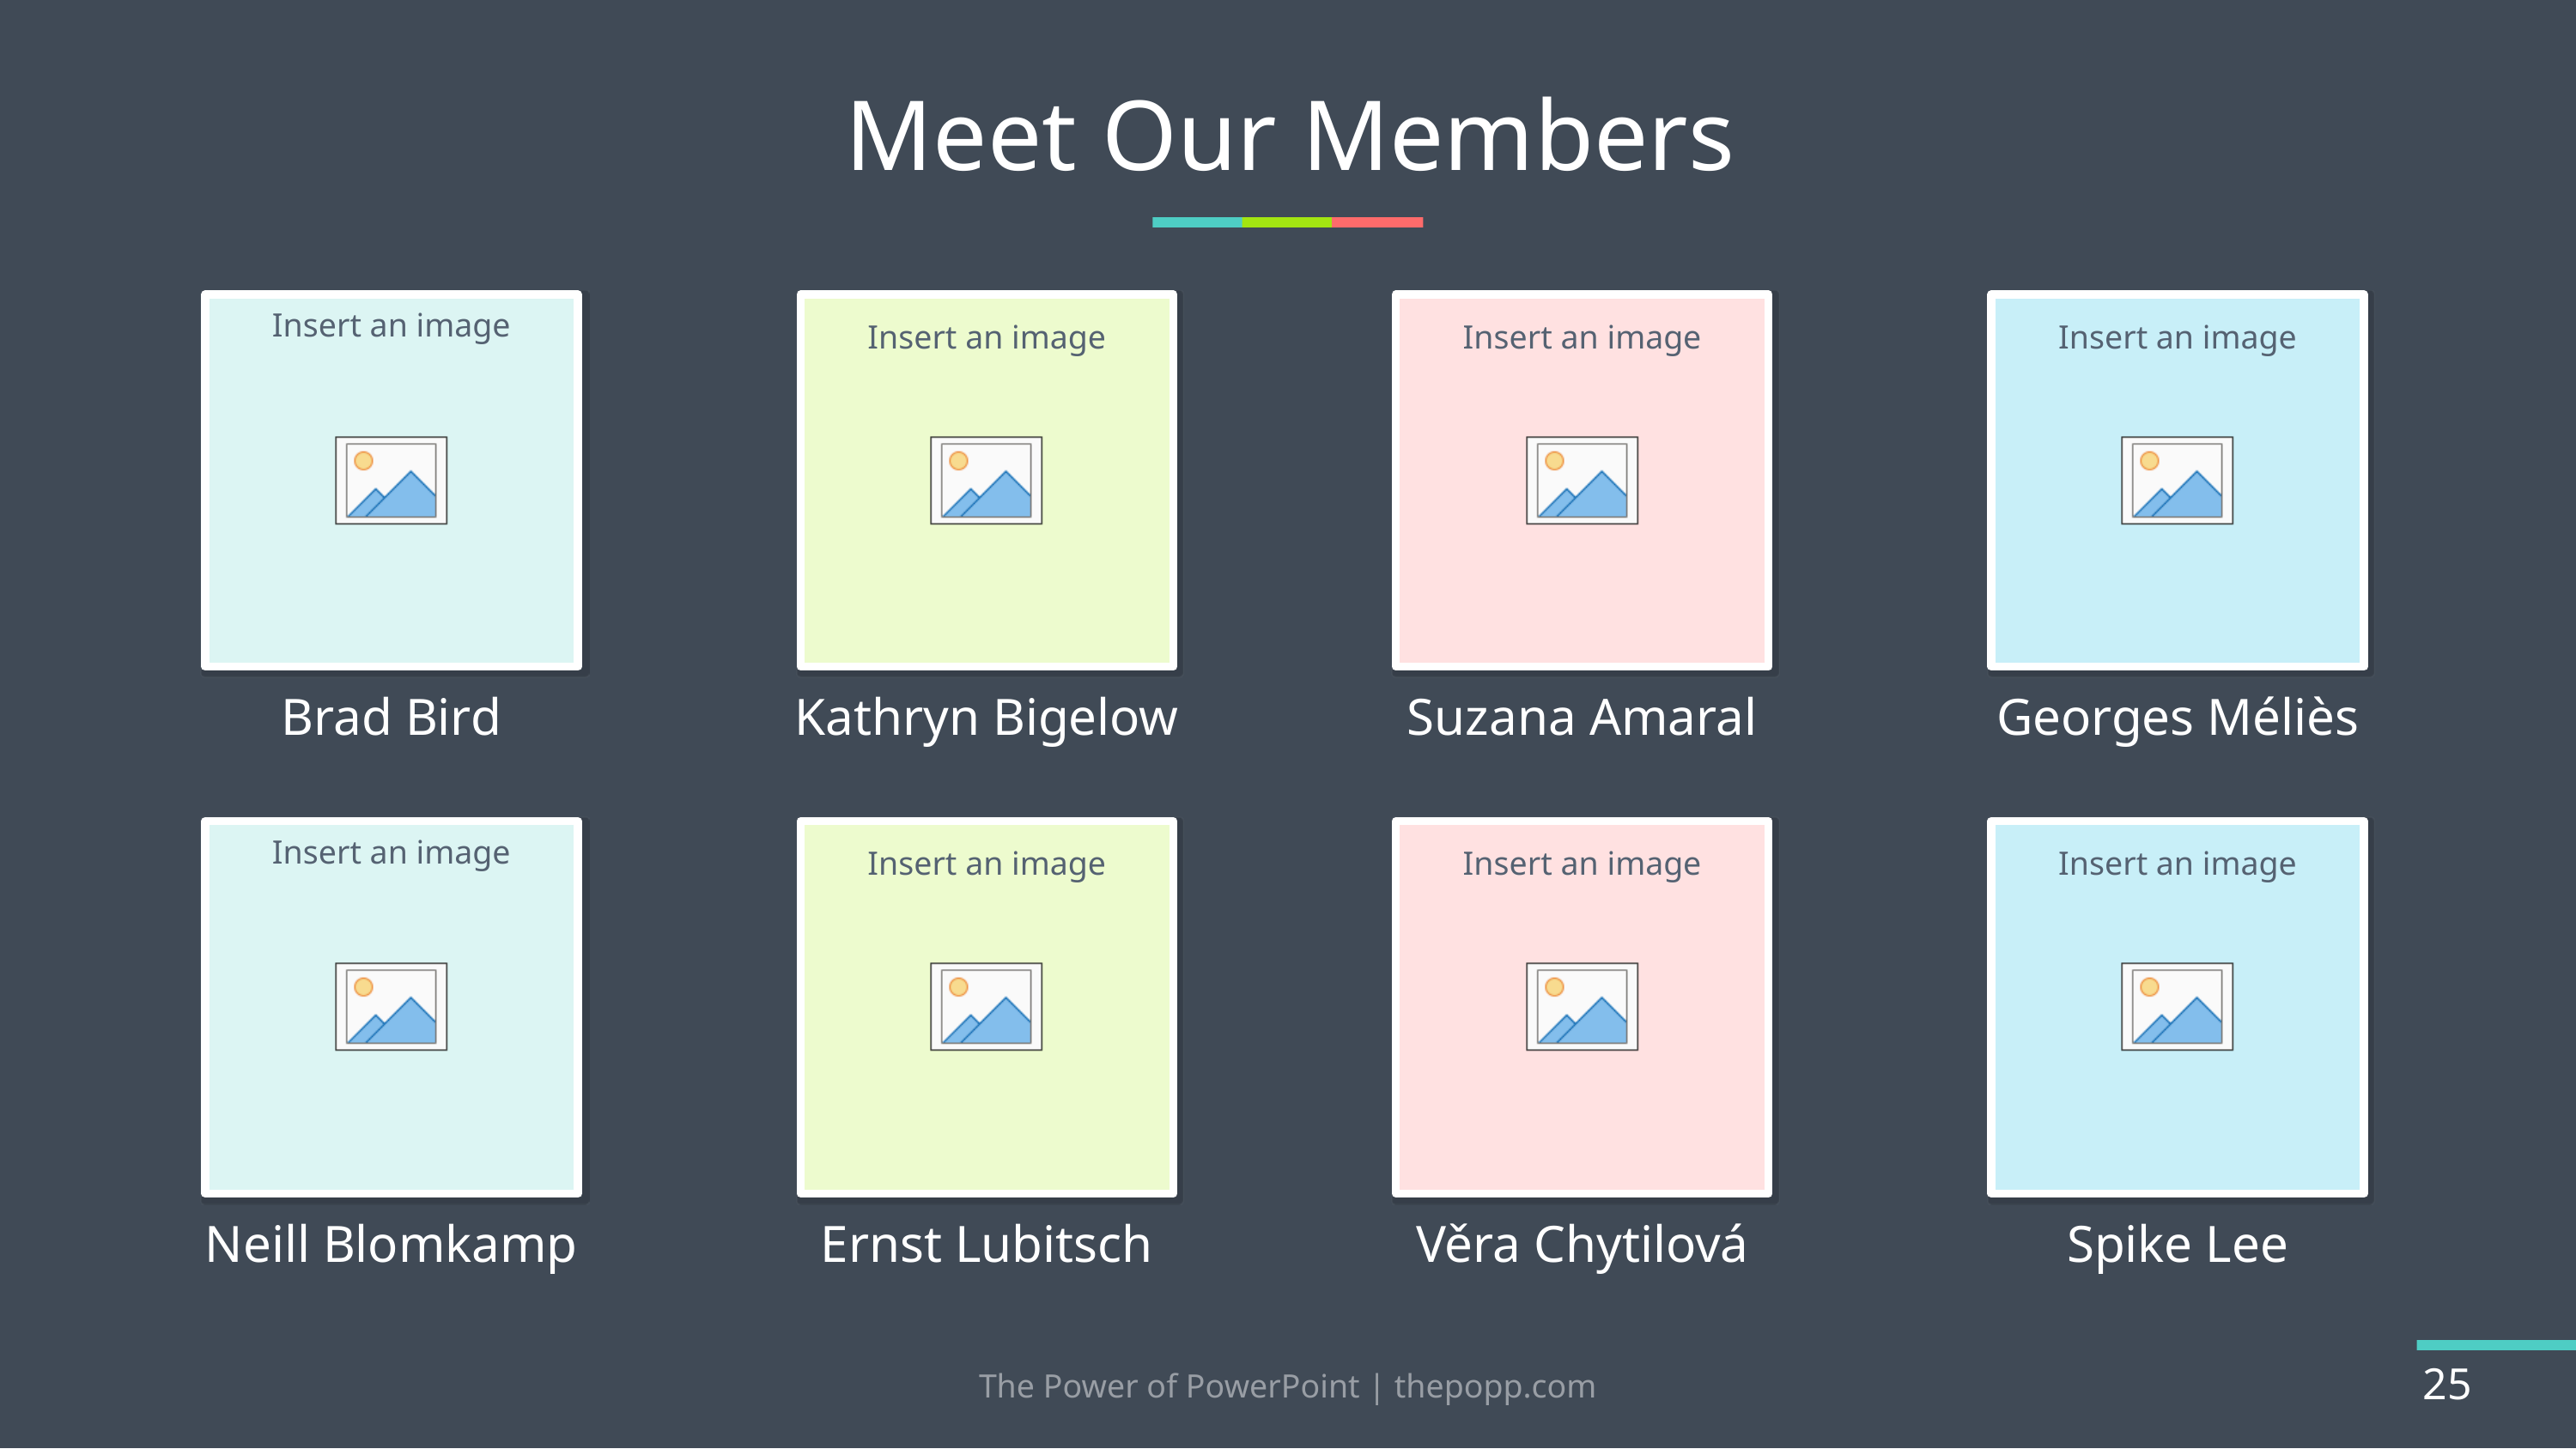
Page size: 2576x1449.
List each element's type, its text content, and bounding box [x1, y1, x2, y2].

picture [1400, 825, 1765, 1190]
title Meet Our Members [69, 49, 2512, 230]
footer The Power of PowerPoint | thepopp.com [853, 1349, 1723, 1427]
list Ernst Lubitsch [726, 1189, 1247, 1295]
picture [804, 298, 1170, 664]
list Kathryn Bigelow [726, 663, 1247, 768]
picture [209, 825, 574, 1190]
picture [1995, 825, 2360, 1190]
picture [1995, 298, 2360, 664]
picture [804, 825, 1170, 1190]
picture [209, 298, 574, 664]
picture [1400, 298, 1765, 664]
list Neill Blomkamp [131, 1189, 652, 1295]
list Věra Chytilová [1322, 1189, 1843, 1295]
list Georges Méliès [1917, 663, 2438, 768]
slide_number 25 [2409, 1351, 2576, 1421]
list Suzana Amaral [1322, 663, 1843, 768]
list Spike Lee [1917, 1189, 2438, 1295]
list Brad Bird [131, 663, 652, 768]
